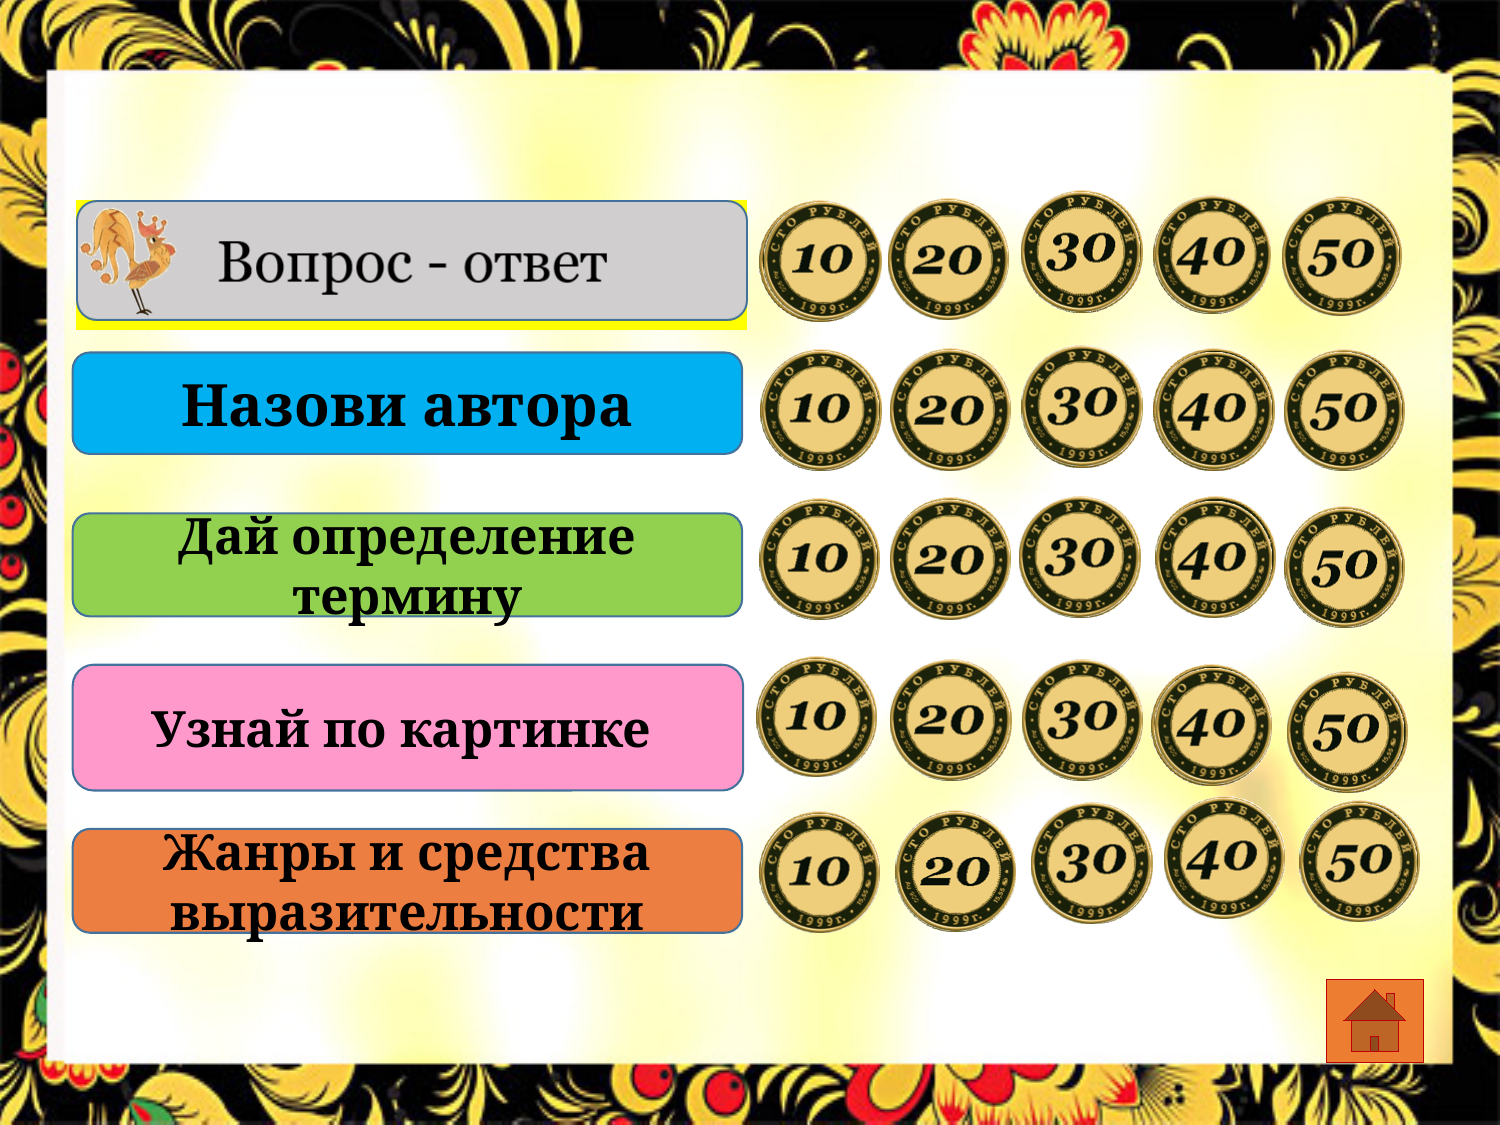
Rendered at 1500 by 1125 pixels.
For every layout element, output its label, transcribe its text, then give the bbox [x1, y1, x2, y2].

text_box Узнай по картинке [71, 663, 745, 792]
picture [0, 0, 1500, 1125]
text_box [1326, 979, 1424, 1063]
text_box Жанры и средства выразительности [71, 827, 744, 934]
text_box Дай определение термину [71, 512, 744, 618]
text_box Назови автора [71, 351, 744, 455]
